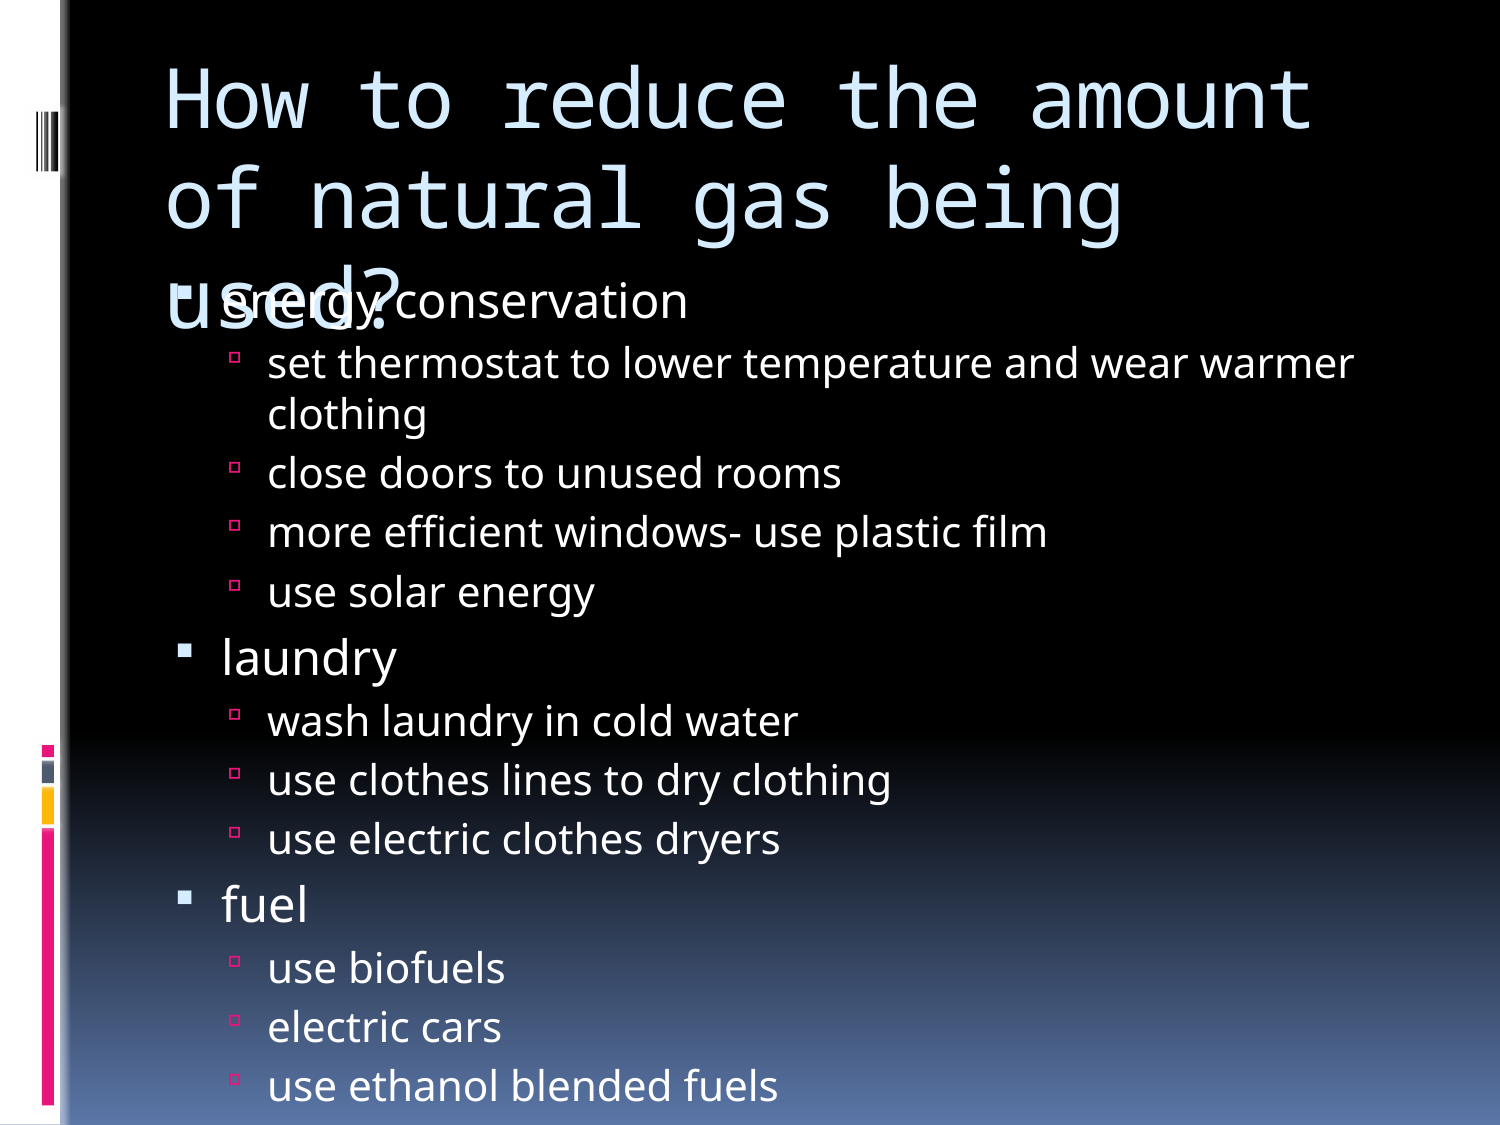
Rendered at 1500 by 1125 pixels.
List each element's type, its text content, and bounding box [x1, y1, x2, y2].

list energy conservation set thermostat to lower temperature and wear warmer clothing close doors to unused rooms more efficient windows- use plastic film use solar energy laundry wash laundry in cold water use clothes lines to dry clothing use electric clothes dryers fuel use biofuels electric cars use ethanol blended fuels [150, 262, 1425, 1125]
title How to reduce the amount of natural gas being used? [150, 37, 1425, 188]
